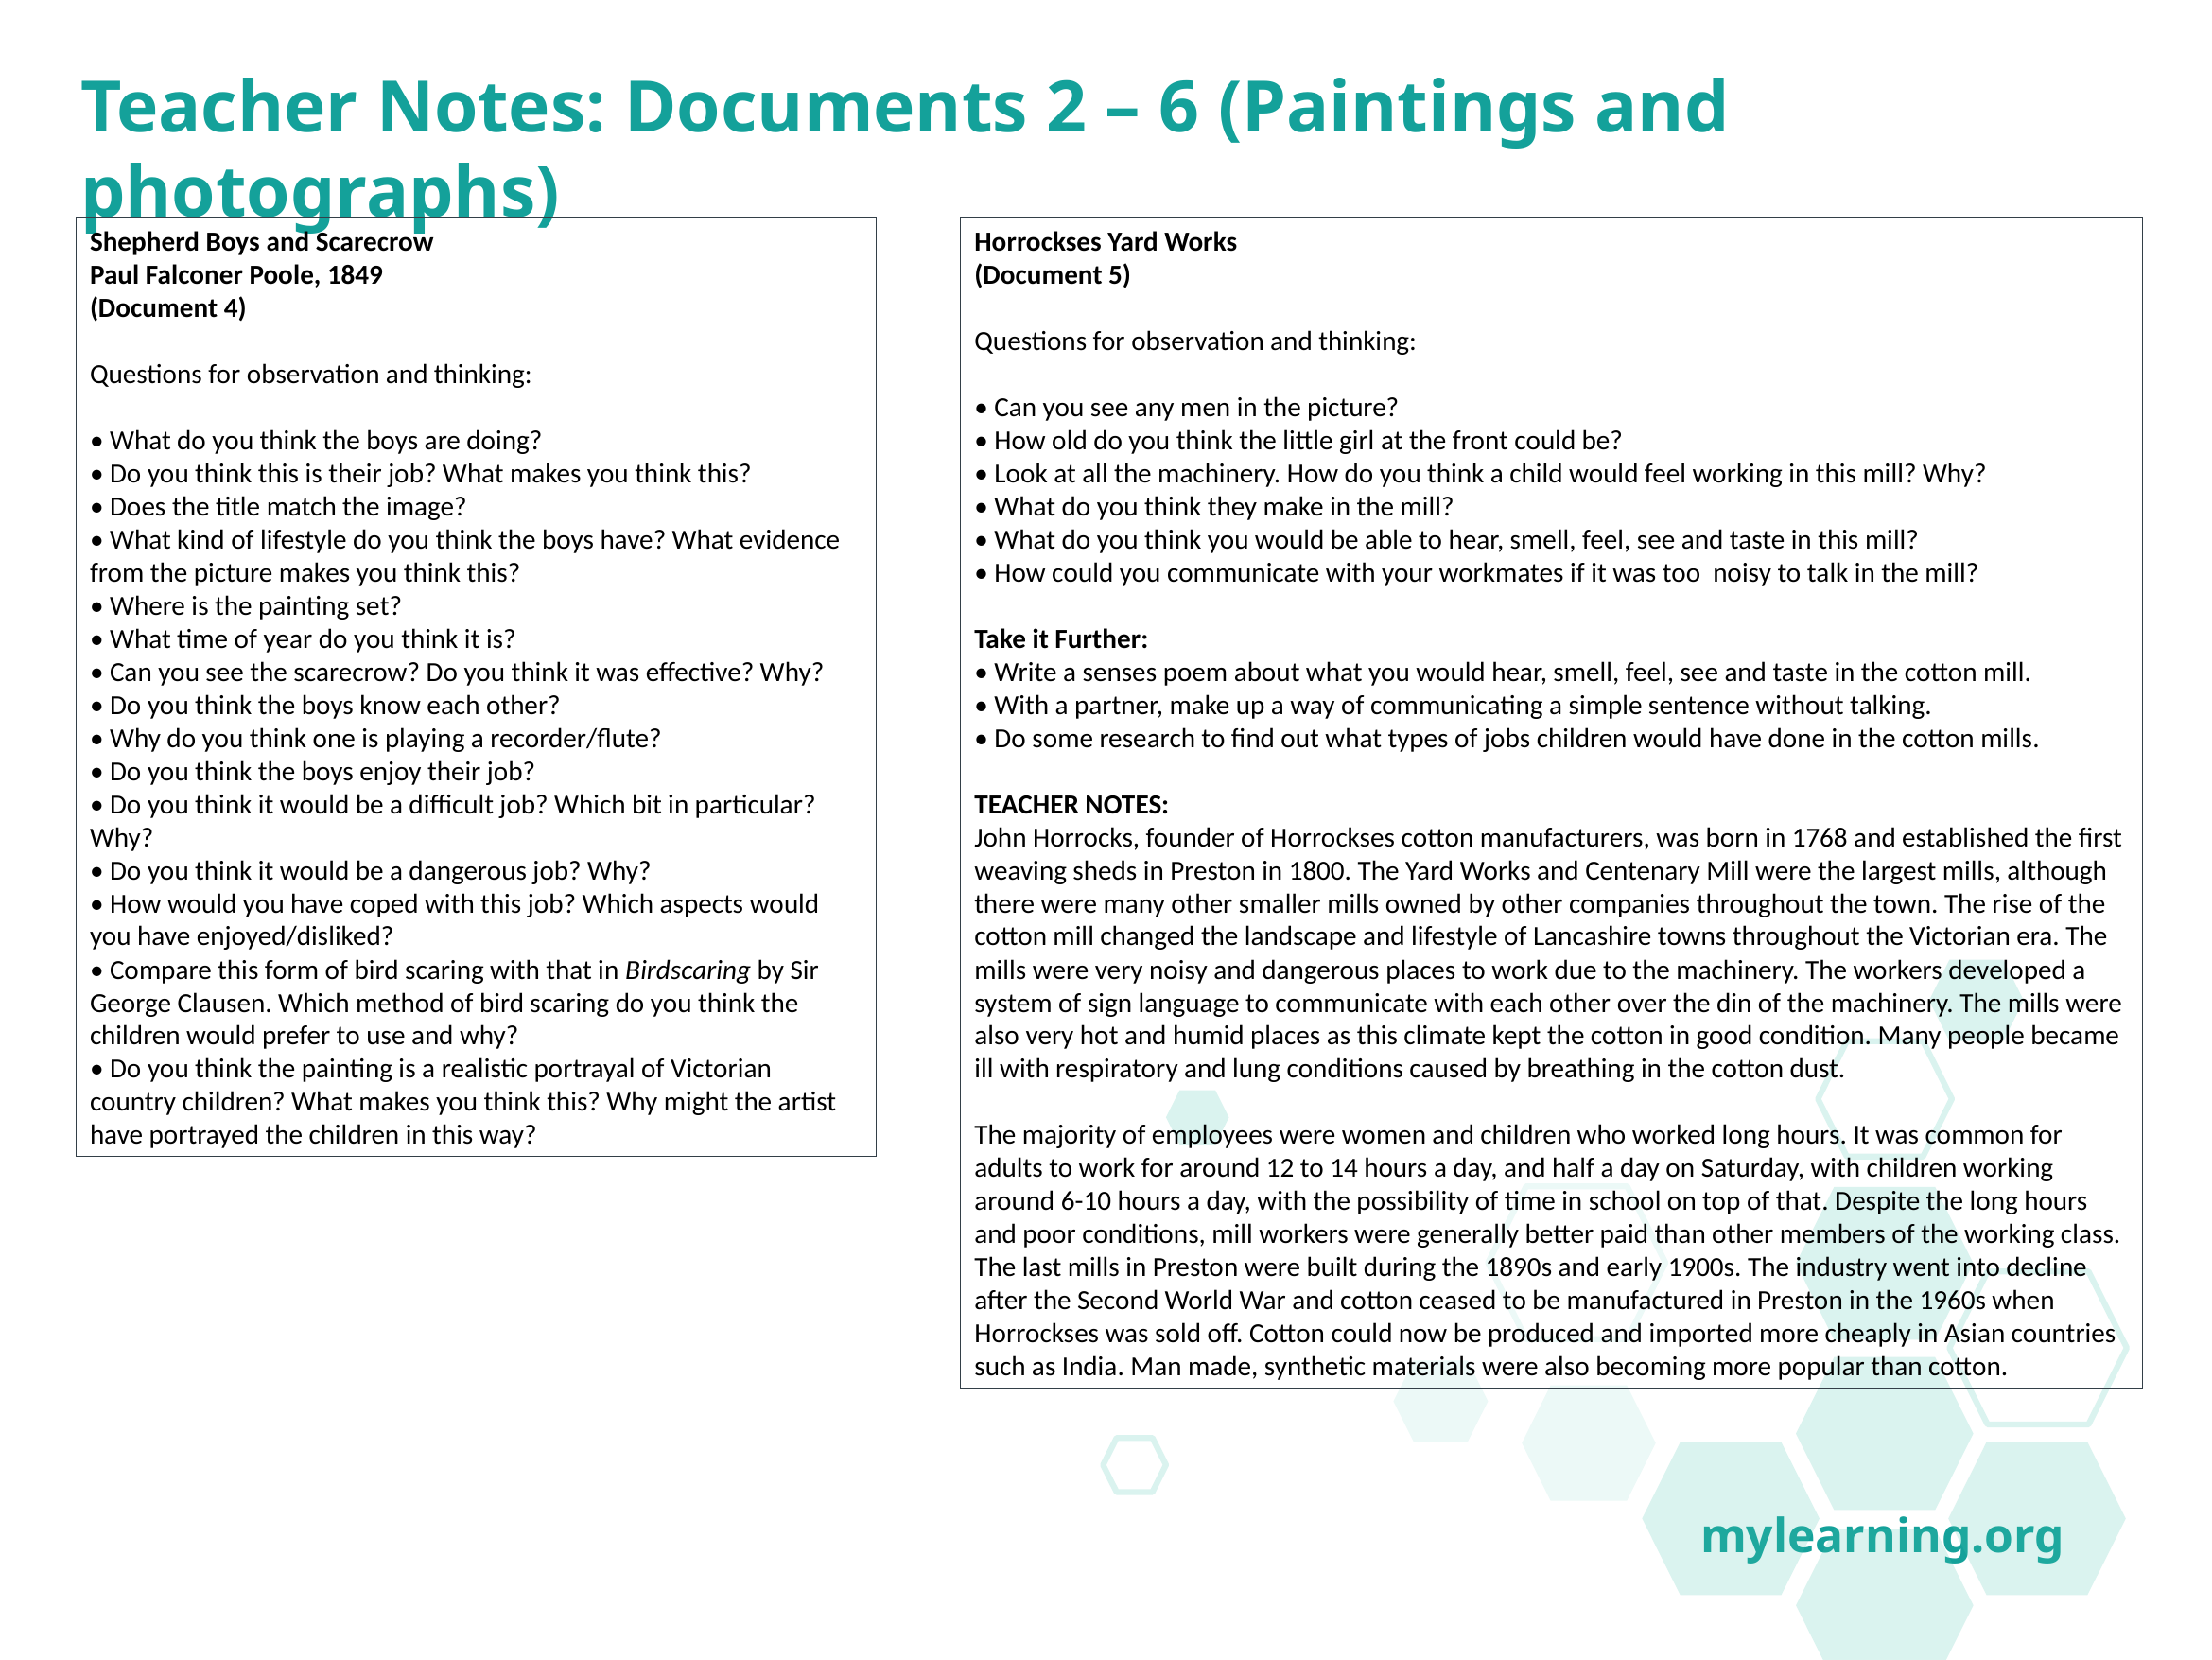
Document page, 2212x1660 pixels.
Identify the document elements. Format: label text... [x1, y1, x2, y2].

text_box Teacher Notes: Documents 2 – 6 (Paintings and photographs) [80, 61, 2182, 232]
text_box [1103, 959, 2128, 1660]
text_box Horrockses Yard Works (Document 5) Questions for observation and thinking: • Can you see any men in the picture? • How old do you think the little girl at the front could be? • Look at all the machinery. How do you think a child would feel working in this mill? Why? • What do you think they make in the mill? • What do you think you would be able to hear, smell, feel, see and taste in this mill? • How could you communicate with your workmates if it was too noisy to talk in the mill? Take it Further: • Write a senses poem about what you would hear, smell, feel, see and taste in the cotton mill. • With a partner, make up a way of communicating a simple sentence without talking. • Do some research to find out what types of jobs children would have done in the cotton mills. TEACHER NOTES: John Horrocks, founder of Horrockses cotton manufacturers, was born in 1768 and established the first weaving sheds in Preston in 1800. The Yard Works and Centenary Mill were the largest mills, although there were many other smaller mills owned by other companies throughout the town. The rise of the cotton mill changed the landscape and lifestyle of Lancashire towns throughout the Victorian era. The mills were very noisy and dangerous places to work due to the machinery. The workers developed a system of sign language to communicate with each other over the din of the machinery. The mills were also very hot and humid places as this climate kept the cotton in good condition. Many people became ill with respiratory and lung conditions caused by breathing in the cotton dust. The majority of employees were women and children who worked long hours. It was common for adults to work for around 12 to 14 hours a day, and half a day on Saturday, with children working around 6-10 hours a day, with the possibility of time in school on top of that. Despite the long hours and poor conditions, mill workers were generally better paid than other members of the working class. The last mills in Preston were built during the 1890s and early 1900s. The industry went into decline after the Second World War and cotton ceased to be manufactured in Preston in the 1960s when Horrockses was sold off. Cotton could now be produced and imported more cheaply in Asian countries such as India. Man made, synthetic materials were also becoming more popular than cotton. [960, 217, 2143, 1389]
text_box Shepherd Boys and Scarecrow Paul Falconer Poole, 1849 (Document 4) Questions for observation and thinking: • What do you think the boys are doing? • Do you think this is their job? What makes you think this? • Does the title match the image? • What kind of lifestyle do you think the boys have? What evidence from the picture makes you think this? • Where is the painting set? • What time of year do you think it is? • Can you see the scarecrow? Do you think it was effective? Why? • Do you think the boys know each other? • Why do you think one is playing a recorder/flute? • Do you think the boys enjoy their job? • Do you think it would be a difficult job? Which bit in particular? Why? • Do you think it would be a dangerous job? Why? • How would you have coped with this job? Which aspects would you have enjoyed/disliked? • Compare this form of bird scaring with that in Birdscaring by Sir George Clausen. Which method of bird scaring do you think the children would prefer to use and why? • Do you think the painting is a realistic portrayal of Victorian country children? What makes you think this? Why might the artist have portrayed the children in this way? [76, 217, 877, 1157]
